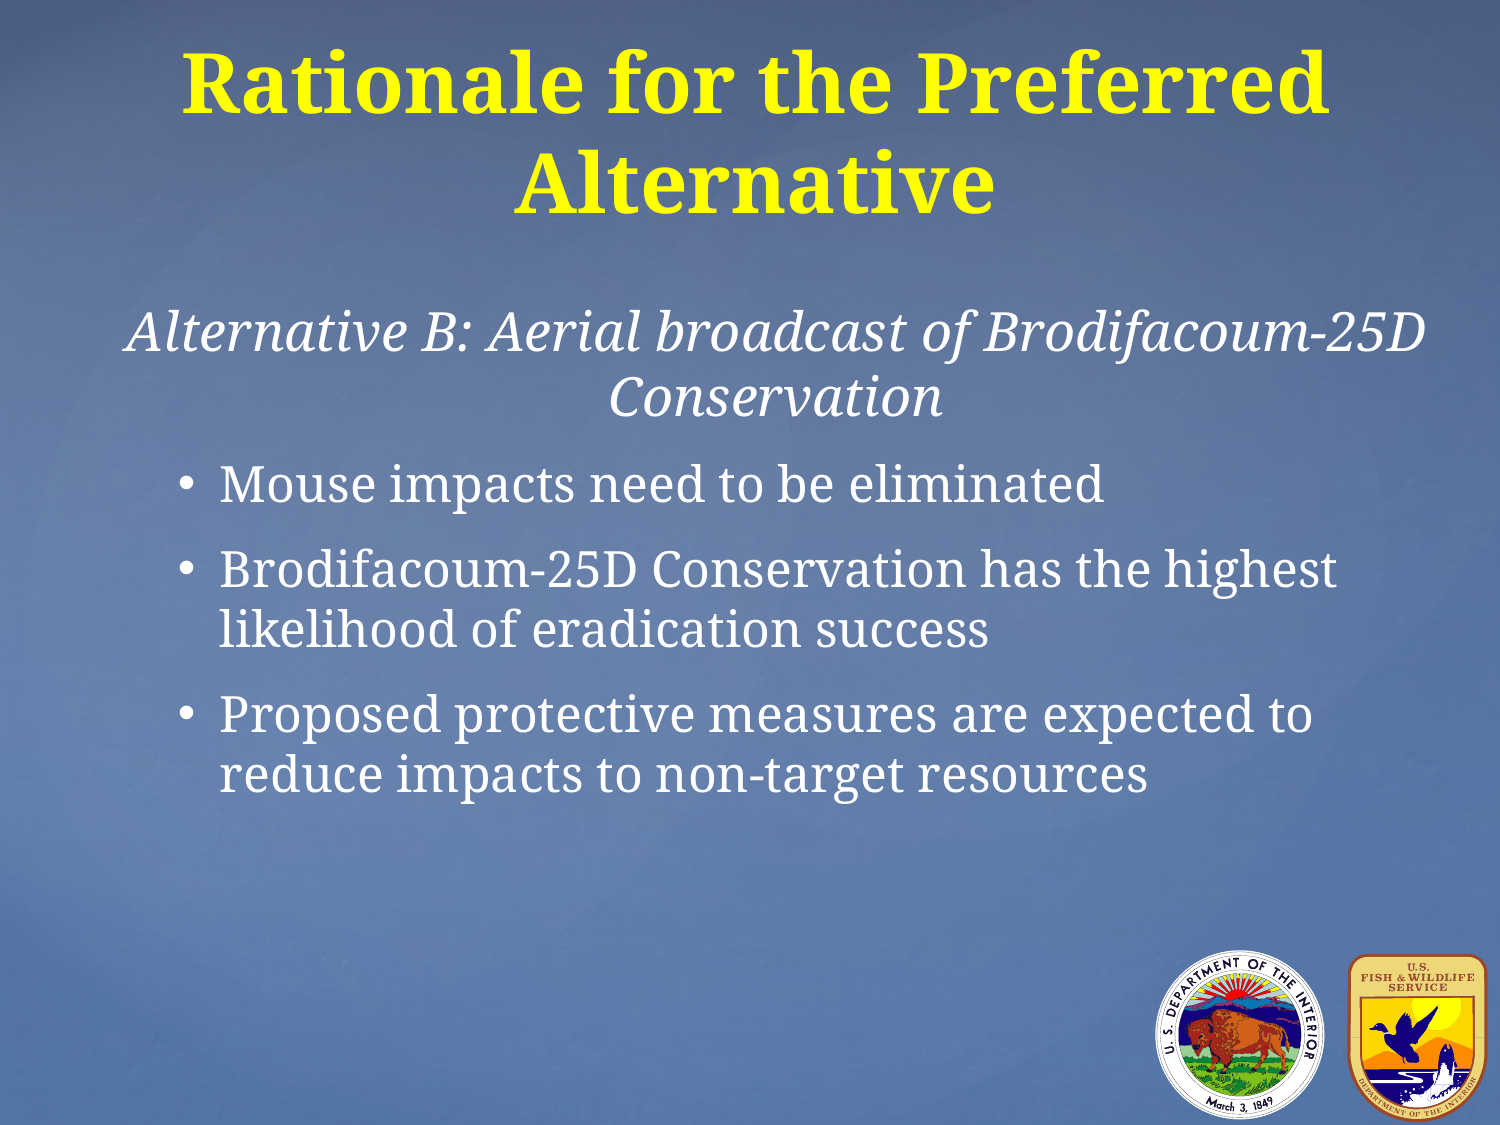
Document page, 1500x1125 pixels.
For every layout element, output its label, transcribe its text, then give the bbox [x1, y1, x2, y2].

title Rationale for the Preferred Alternative [62, 62, 1450, 238]
list Alternative B: Aerial broadcast of Brodifacoum-25D Conservation Mouse impacts need to be eliminated Brodifacoum-25D Conservation has the highest likelihood of eradication success Proposed protective measures are expected to reduce impacts to non-target resources [99, 238, 1450, 875]
